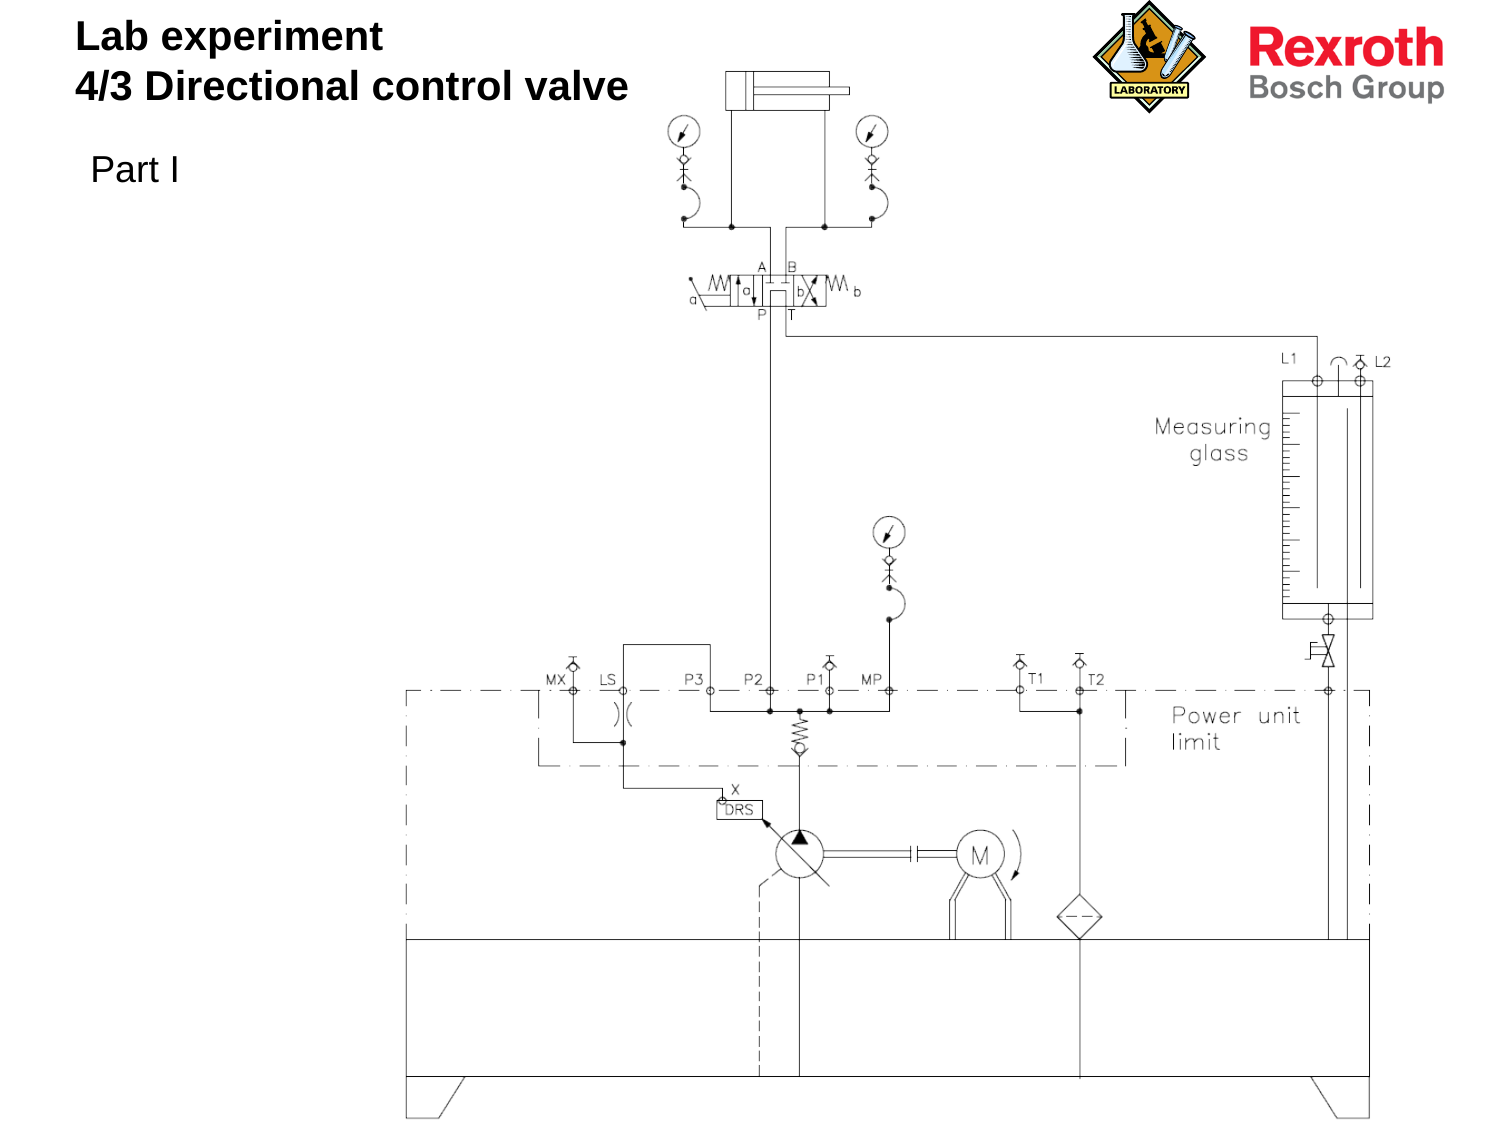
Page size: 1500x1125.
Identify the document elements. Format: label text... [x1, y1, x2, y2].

picture [399, 0, 1492, 1125]
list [1092, 0, 1207, 114]
text_box Part I [75, 137, 196, 198]
title Lab experiment 4/3 Directional control valve [75, 0, 1090, 113]
